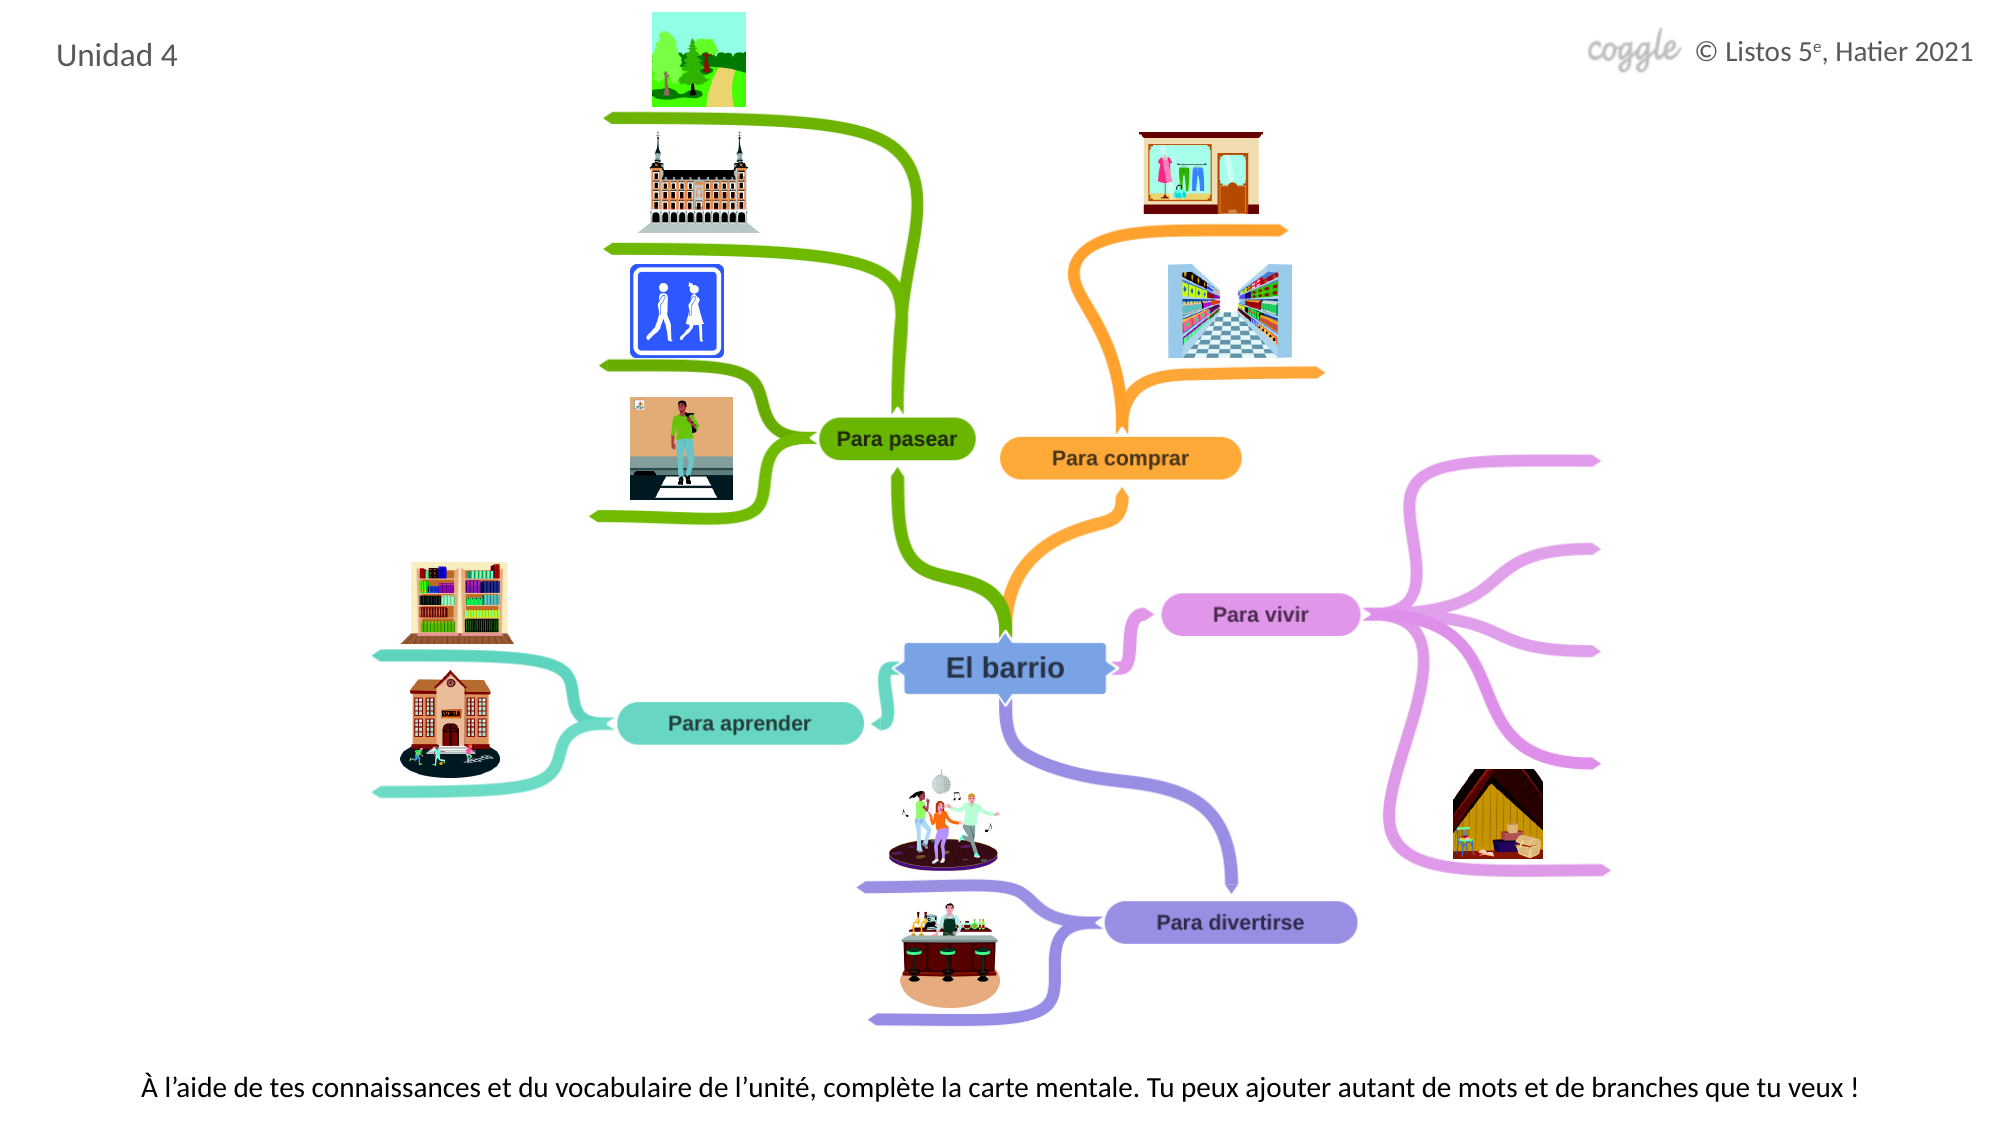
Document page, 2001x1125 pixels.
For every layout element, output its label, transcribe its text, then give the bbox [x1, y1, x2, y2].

text_box © Listos 5e, Hatier 2021 [1710, 25, 2000, 75]
picture [358, 12, 1642, 1041]
picture [1565, 19, 1710, 81]
text_box Unidad 4 [41, 25, 212, 80]
text_box À l’aide de tes connaissances et du vocabulaire de l’unité, complète la carte mentale. Tu peux ajouter autant de mots et de branches que tu veux ! [126, 1061, 1899, 1112]
